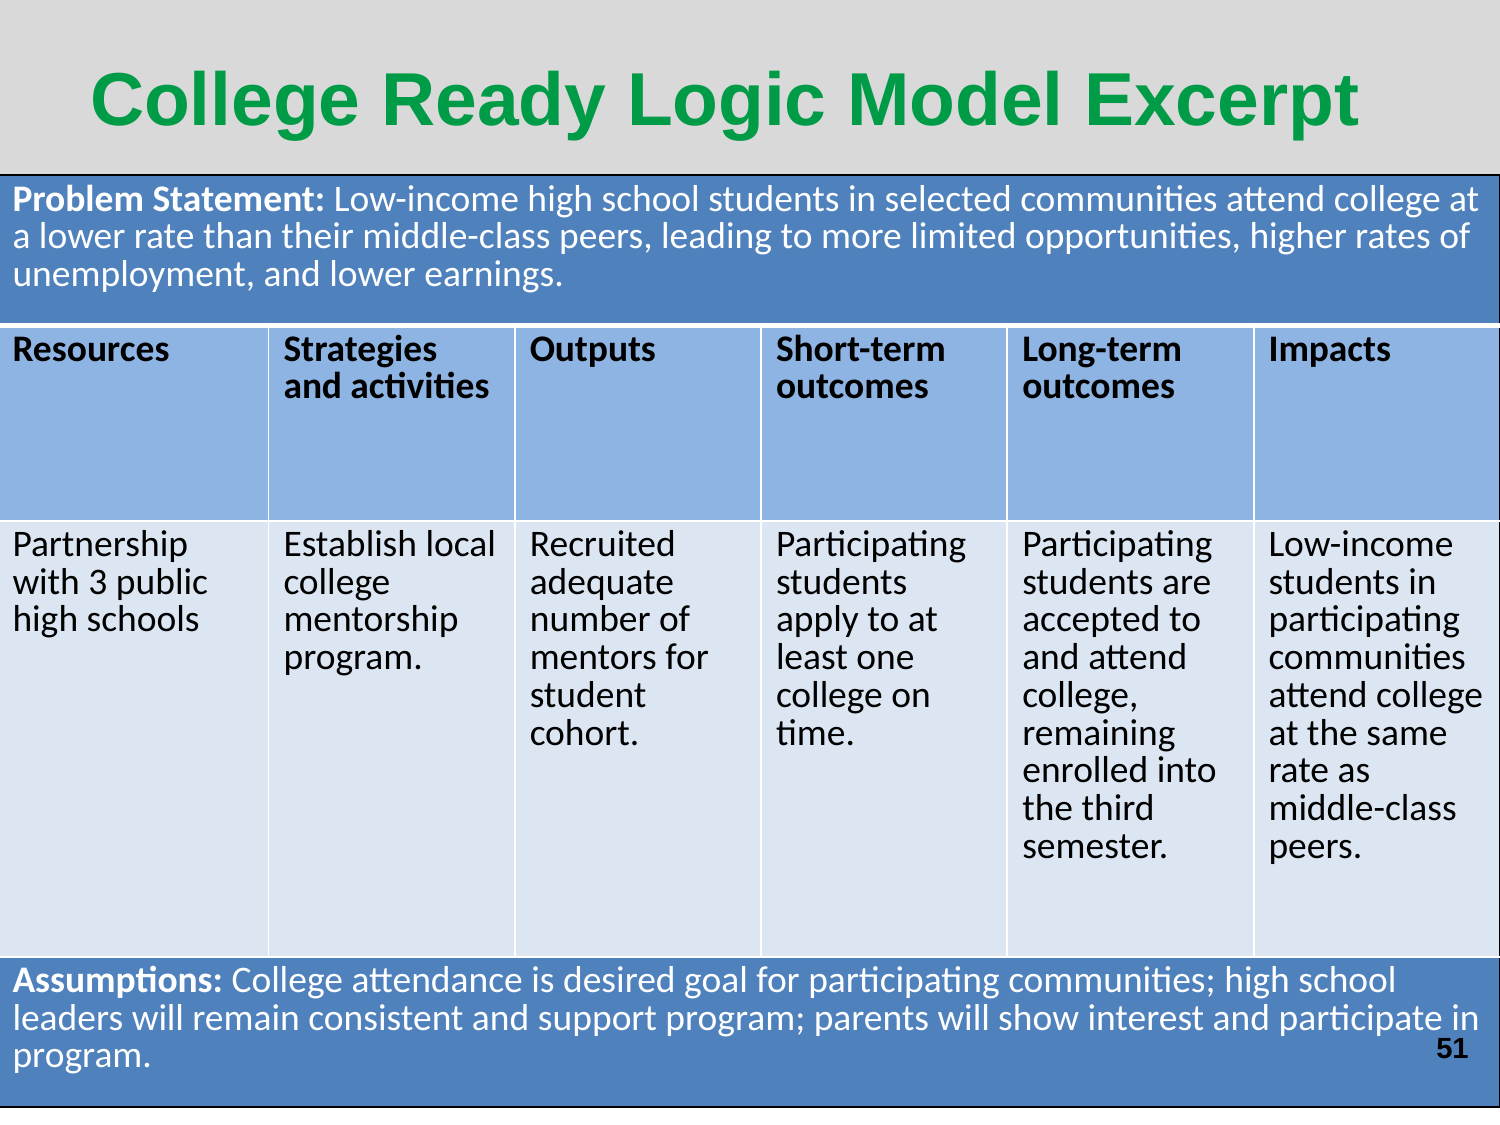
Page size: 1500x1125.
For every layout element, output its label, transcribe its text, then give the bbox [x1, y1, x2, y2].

table_cell Resources [0, 328, 268, 520]
table_cell Establish local college mentorship program. [269, 522, 514, 956]
table_cell Participating students are accepted to and attend college, remaining enrolled into the third semester. [1008, 522, 1253, 956]
table_cell Outputs [516, 328, 760, 520]
slide_number 51 [1392, 1017, 1484, 1077]
table_cell Recruited adequate number of mentors for student cohort. [516, 522, 760, 956]
table_cell Long-term outcomes [1008, 328, 1253, 520]
table_cell Participating students apply to at least one college on time. [762, 522, 1006, 956]
table_cell Strategies and activities [269, 328, 514, 520]
table_cell Partnership with 3 public high schools [0, 522, 268, 956]
table_cell Impacts [1255, 328, 1499, 520]
table_cell Short-term outcomes [762, 328, 1006, 520]
table_cell Assumptions: College attendance is desired goal for participating communities; high school leaders will remain consistent and support program; parents will show interest and participate in program. [0, 958, 1499, 1106]
table_cell Low-income students in participating communities attend college at the same rate as middle-class peers. [1255, 522, 1499, 956]
table_header Problem Statement: Low-income high school students in selected communities attend college at a lower rate than their middle-class peers, leading to more limited opportunities, higher rates of unemployment, and lower earnings. [0, 176, 1499, 323]
title College Ready Logic Model Excerpt [75, 25, 1425, 165]
